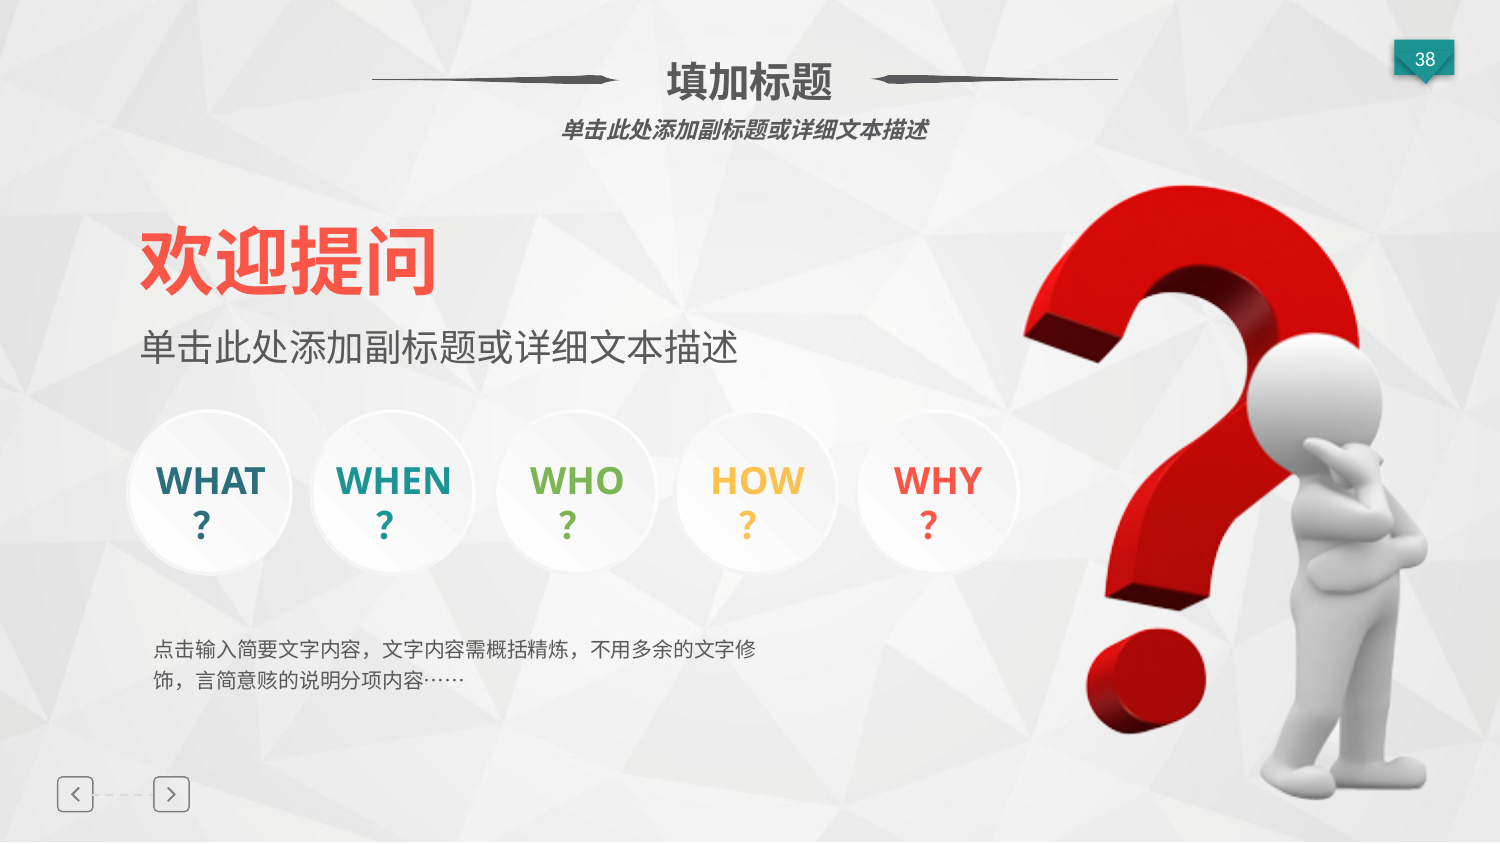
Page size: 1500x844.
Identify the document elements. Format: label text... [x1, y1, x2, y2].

text_box 点击输入简要文字内容，文字内容需概括精炼，不用多余的文字修饰，言简意赅的说明分项内容…… [153, 630, 756, 693]
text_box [306, 409, 482, 576]
text_box 填加标题 [584, 55, 916, 106]
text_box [669, 409, 845, 576]
picture [0, 0, 1500, 842]
text_box 单击此处添加副标题或详细文本描述 [127, 318, 987, 375]
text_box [123, 409, 299, 576]
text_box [489, 409, 665, 576]
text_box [851, 409, 987, 576]
text_box 单击此处添加副标题或详细文本描述 [545, 108, 943, 151]
text_box 欢迎提问 [127, 209, 613, 311]
